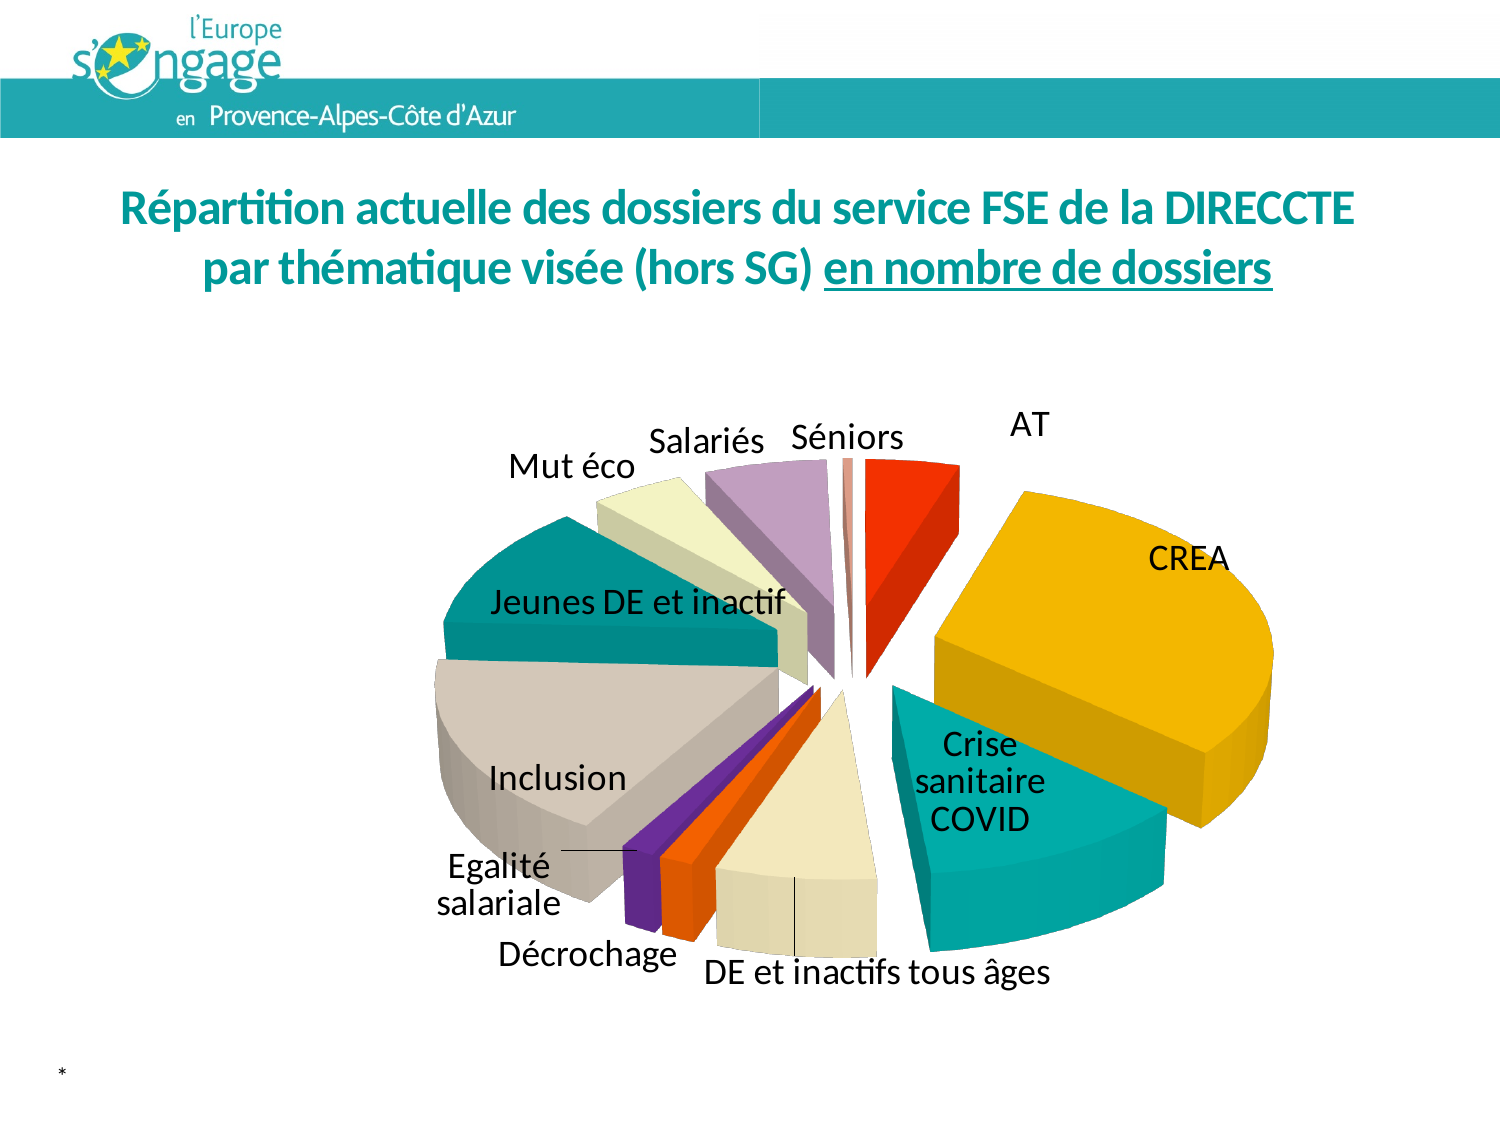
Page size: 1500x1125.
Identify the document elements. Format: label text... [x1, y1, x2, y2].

text_box Répartition actuelle des dossiers du service FSE de la DIRECCTE par thématique visée (hors SG) en nombre de dossiers [100, 166, 1376, 302]
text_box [0, 14, 1500, 138]
text_box * [41, 1052, 918, 1098]
chart [120, 385, 1412, 1053]
